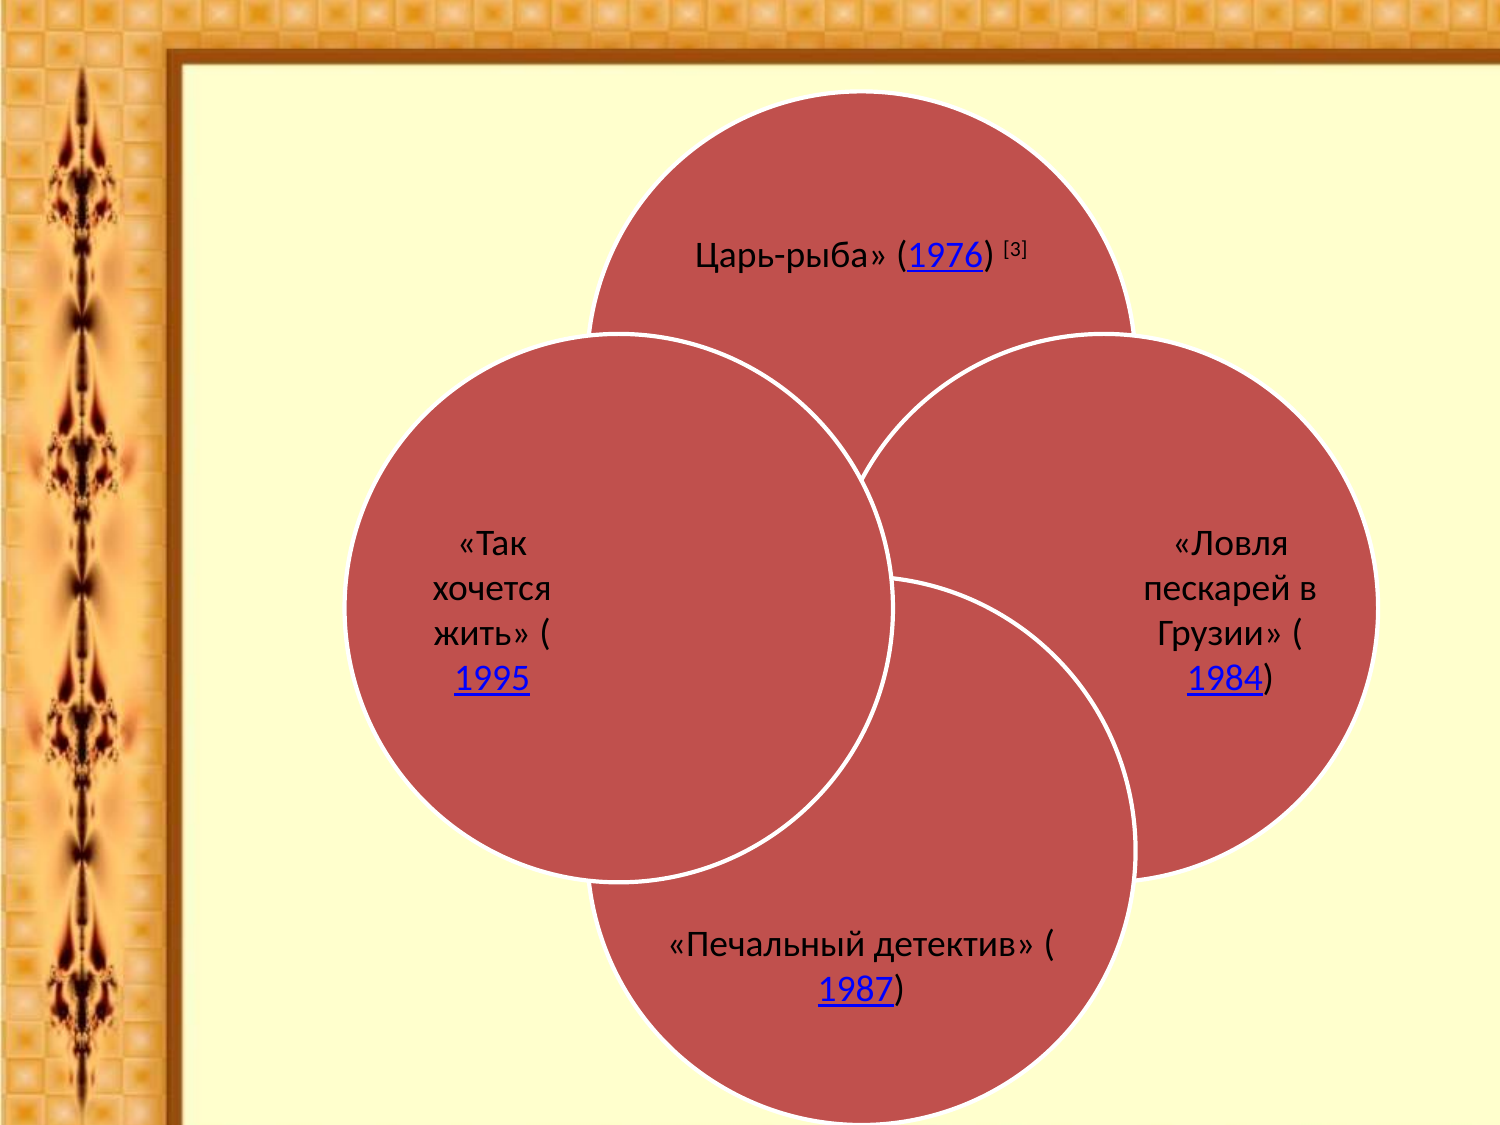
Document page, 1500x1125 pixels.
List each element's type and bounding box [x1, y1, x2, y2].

text_box [187, 70, 1500, 1125]
picture [0, 0, 1500, 1125]
